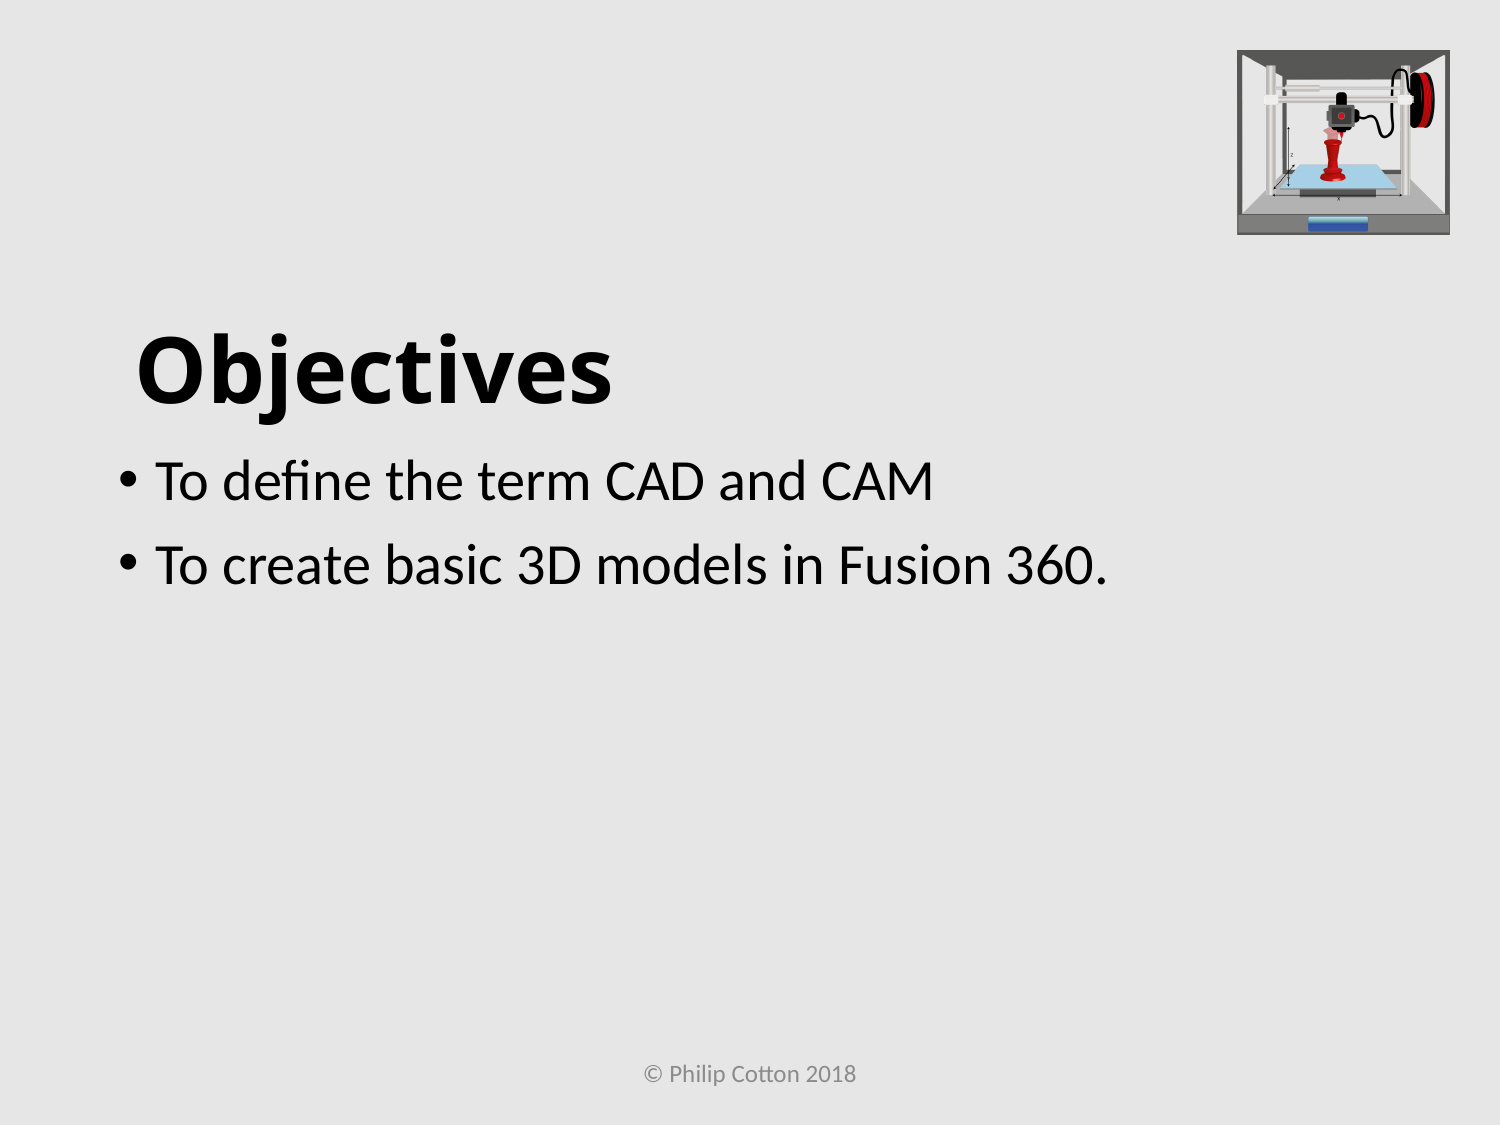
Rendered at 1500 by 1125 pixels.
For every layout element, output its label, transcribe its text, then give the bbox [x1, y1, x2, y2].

title Objectives [119, 265, 1414, 483]
picture [1237, 50, 1450, 235]
list To define the term CAD and CAM To create basic 3D models in Fusion 360. [103, 442, 1397, 1125]
footer © Philip Cotton 2018 [496, 1042, 1004, 1103]
